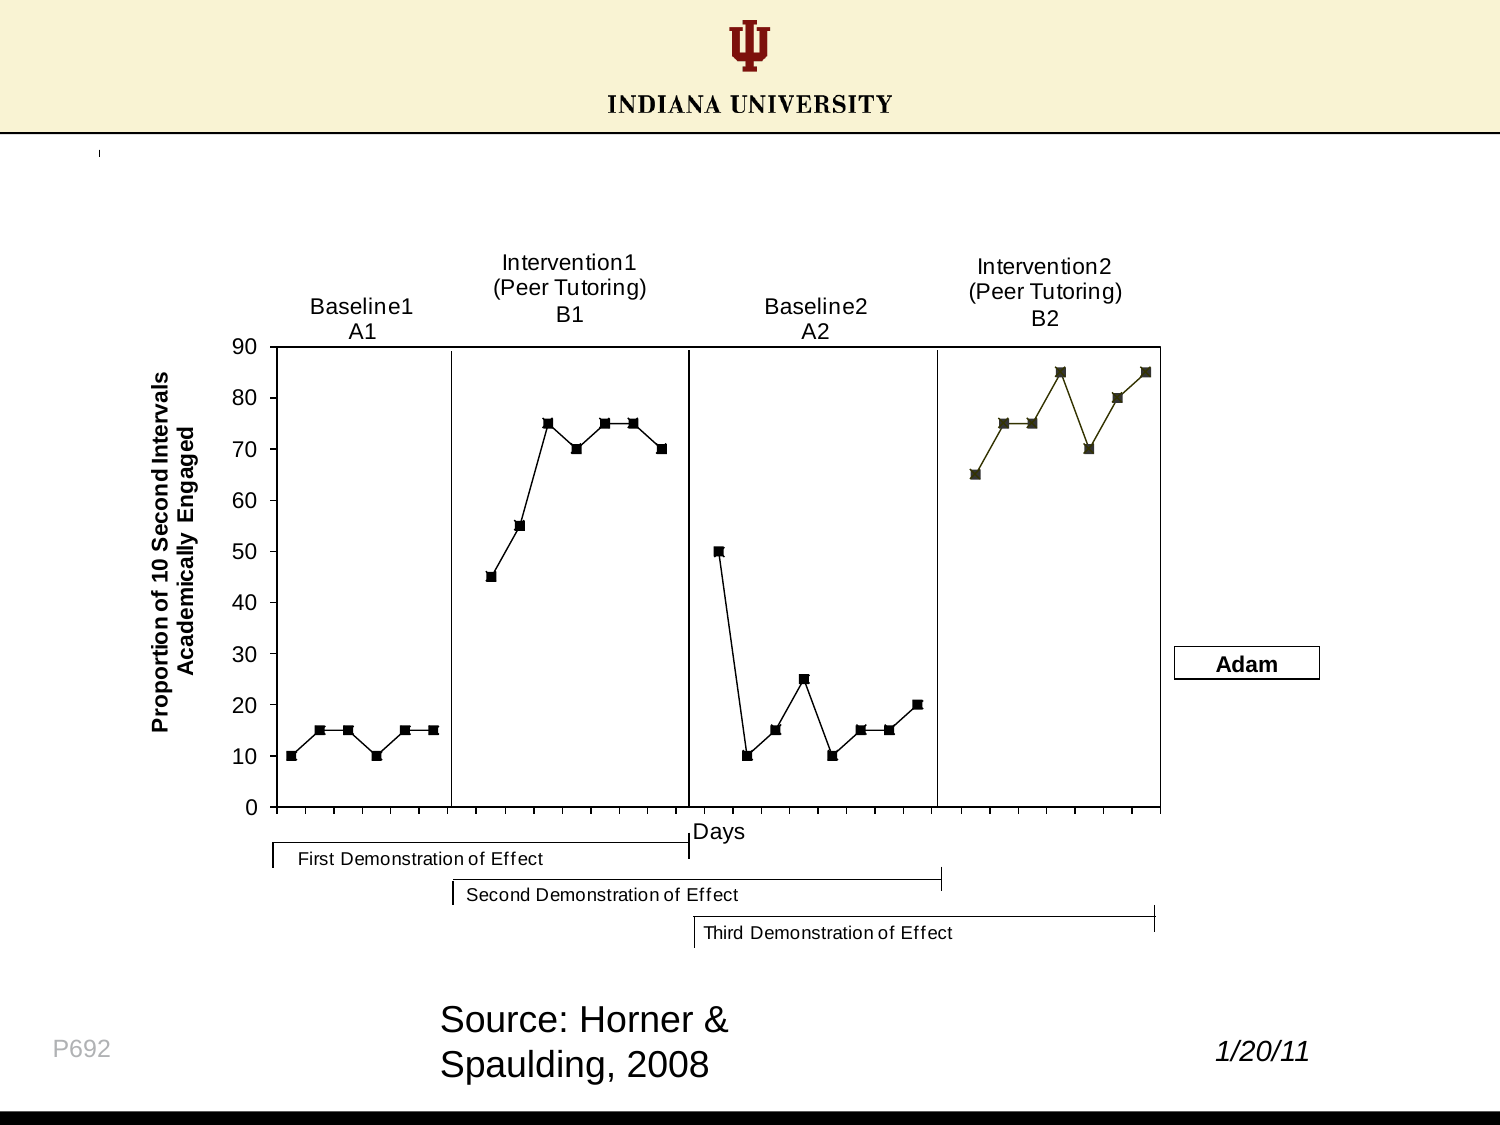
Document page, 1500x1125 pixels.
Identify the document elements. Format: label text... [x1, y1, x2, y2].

text_box Source: Horner & Spaulding, 2008 [425, 987, 913, 1093]
picture [608, 20, 892, 113]
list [87, 137, 1416, 963]
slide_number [1199, 1024, 1463, 1076]
footer P692 [37, 1024, 425, 1076]
